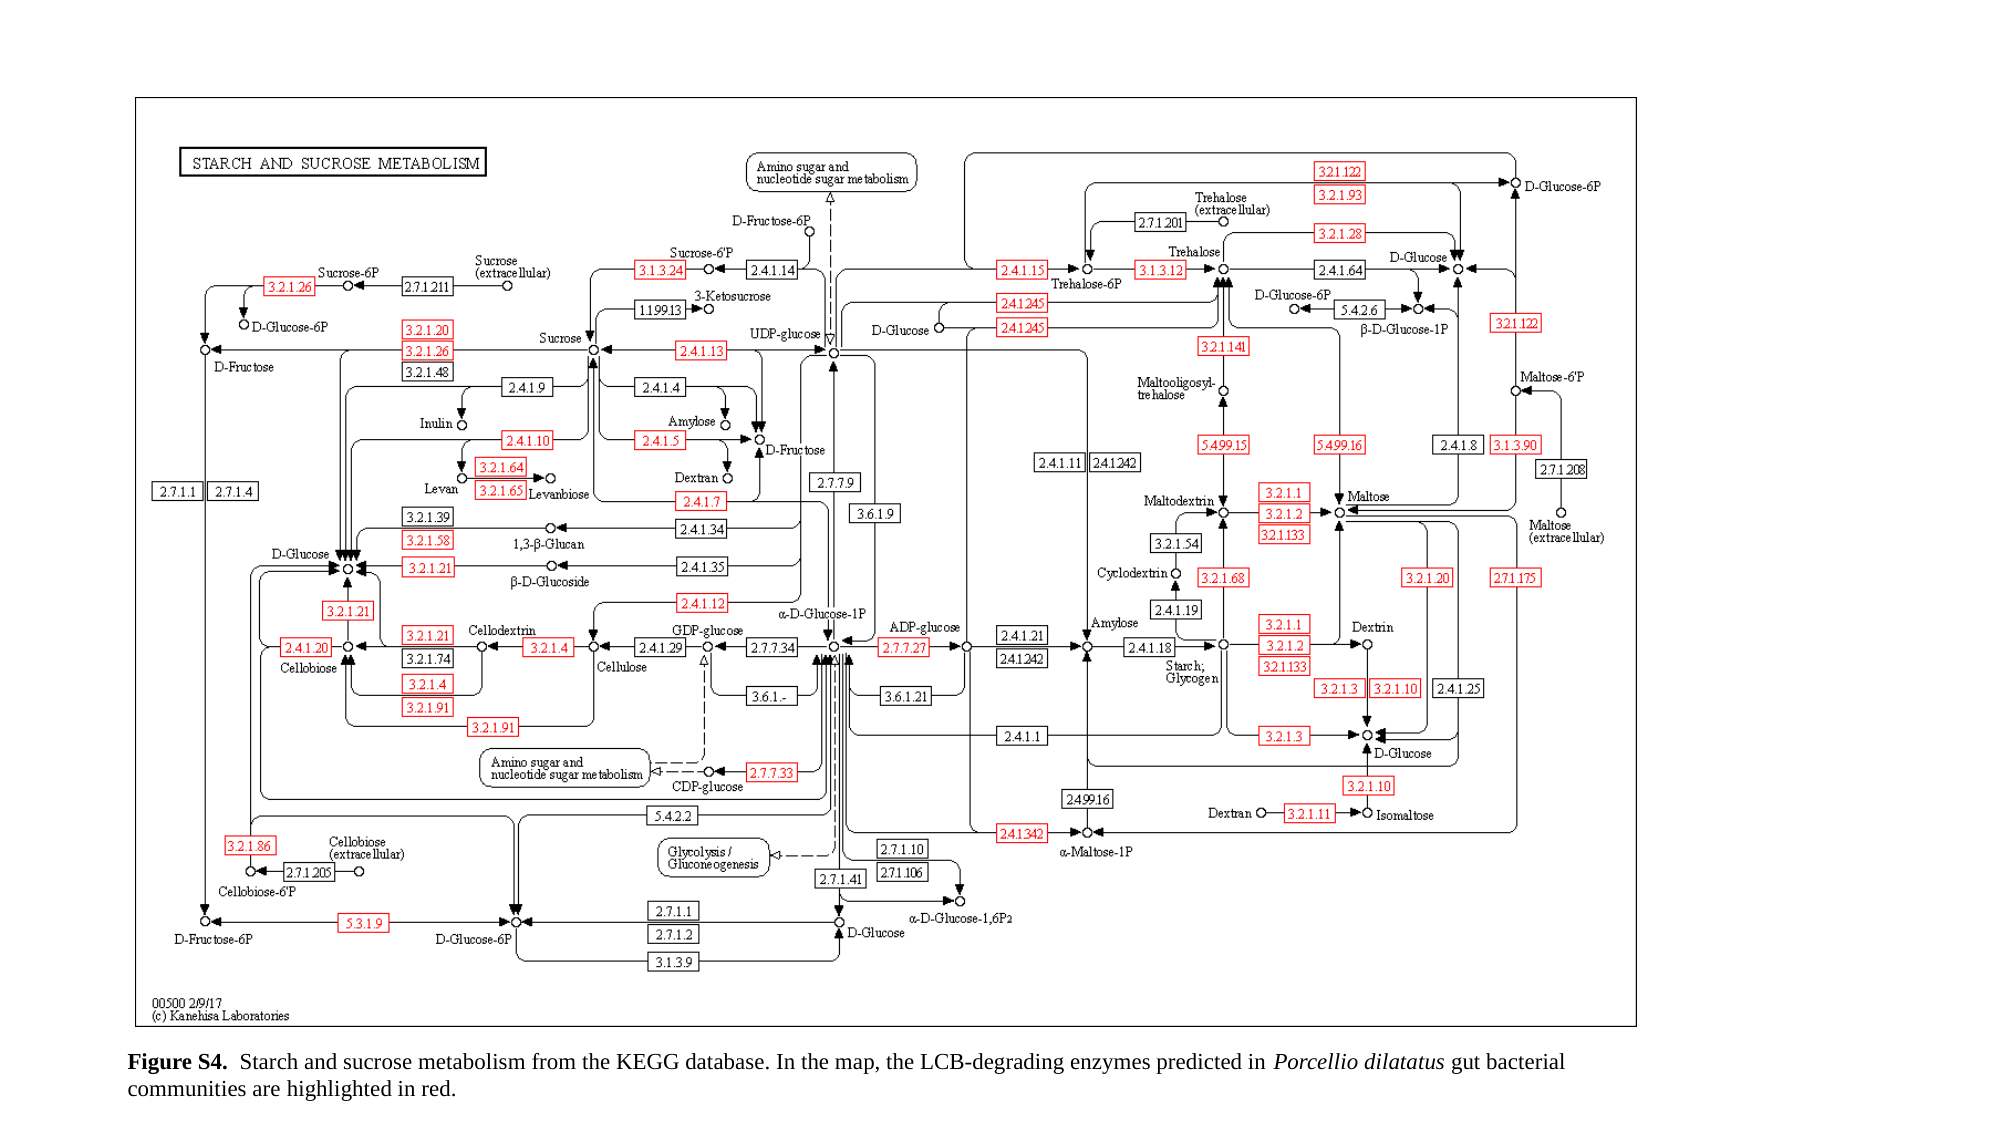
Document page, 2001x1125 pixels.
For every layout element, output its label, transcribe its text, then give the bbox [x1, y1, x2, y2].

text_box Figure S4. Starch and sucrose metabolism from the KEGG database. In the map, the LCB-degrading enzymes predicted in Porcellio dilatatus gut bacterial communities are highlighted in red. [112, 1039, 1690, 1109]
picture [135, 97, 1637, 1027]
